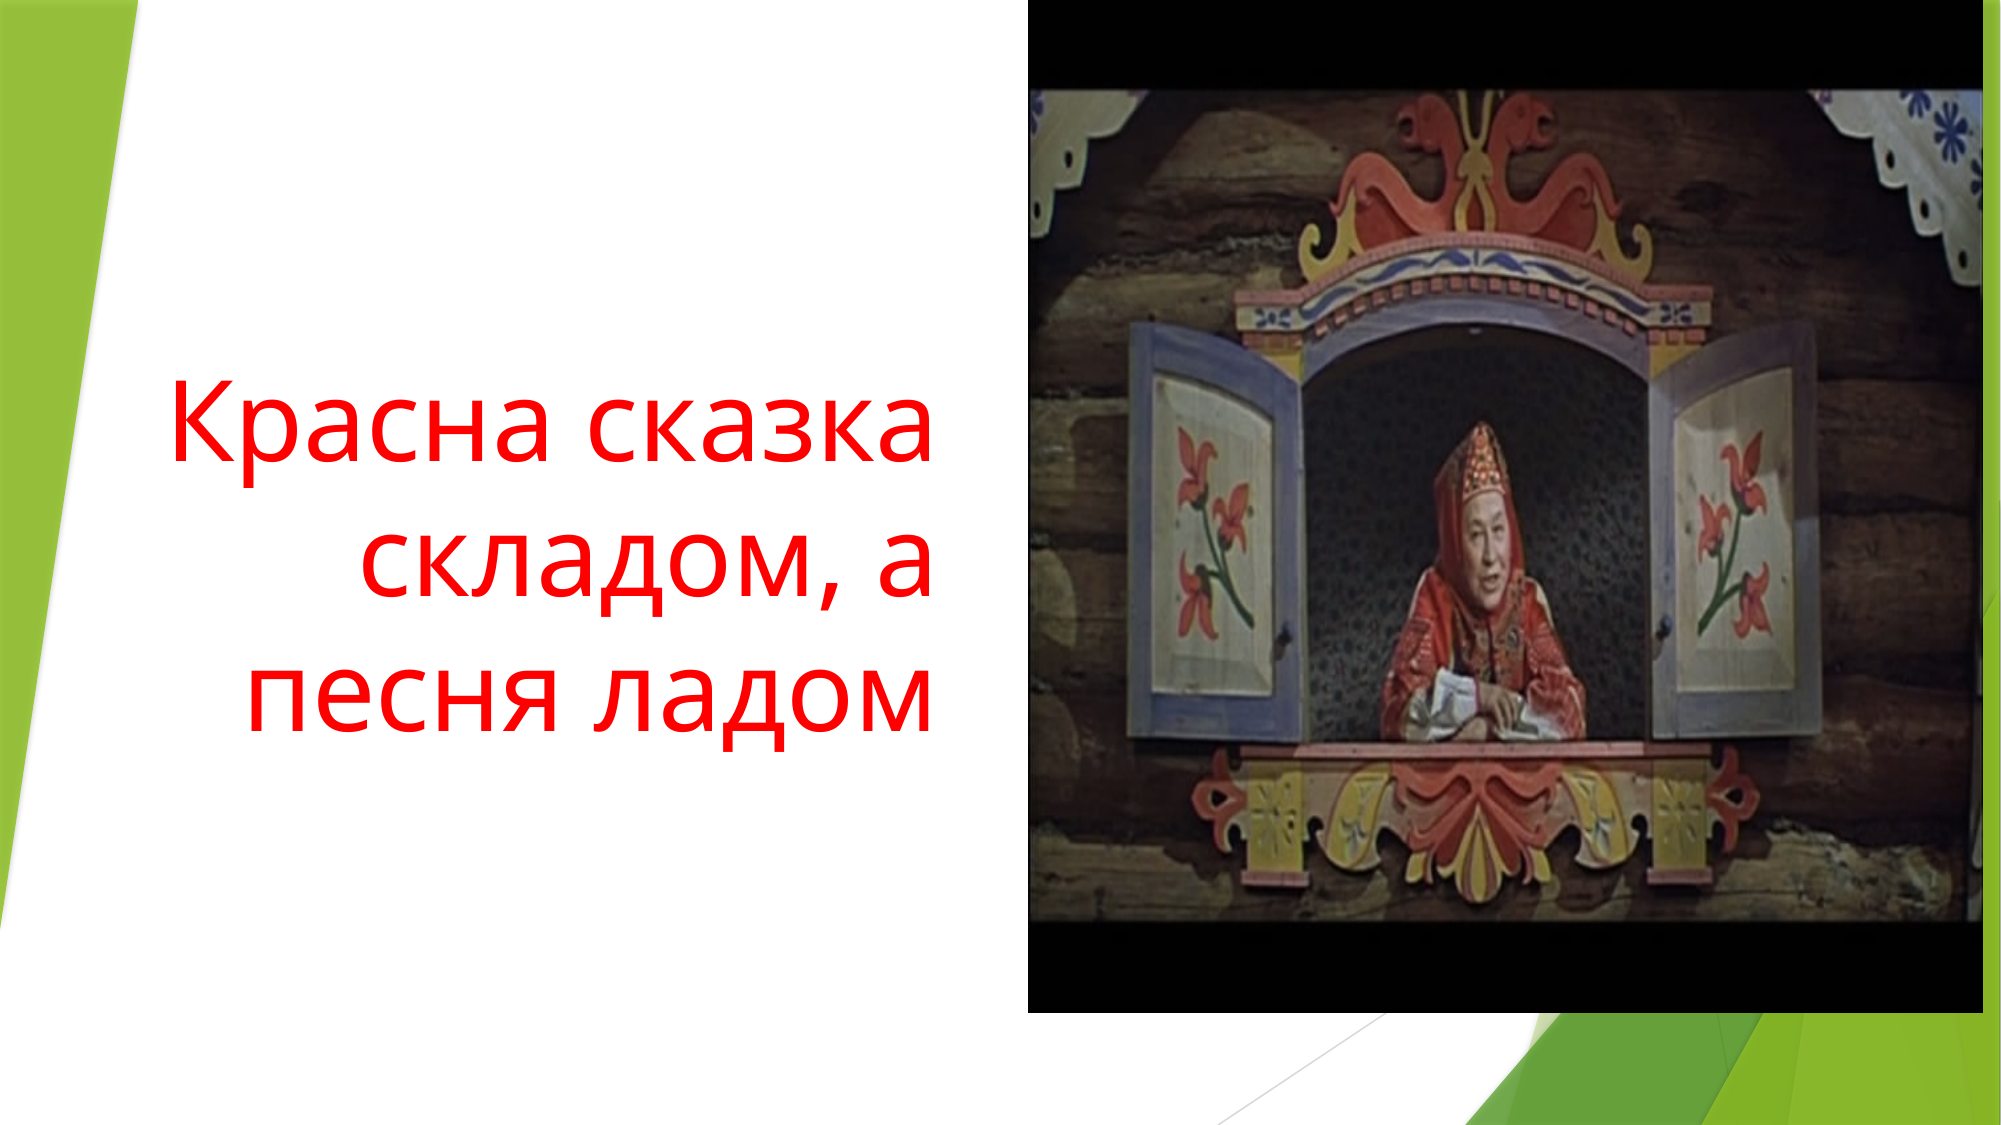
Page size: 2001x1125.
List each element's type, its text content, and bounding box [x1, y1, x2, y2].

title Красна сказка складом, а песня ладом [0, 131, 955, 762]
picture [1027, 0, 1983, 1014]
